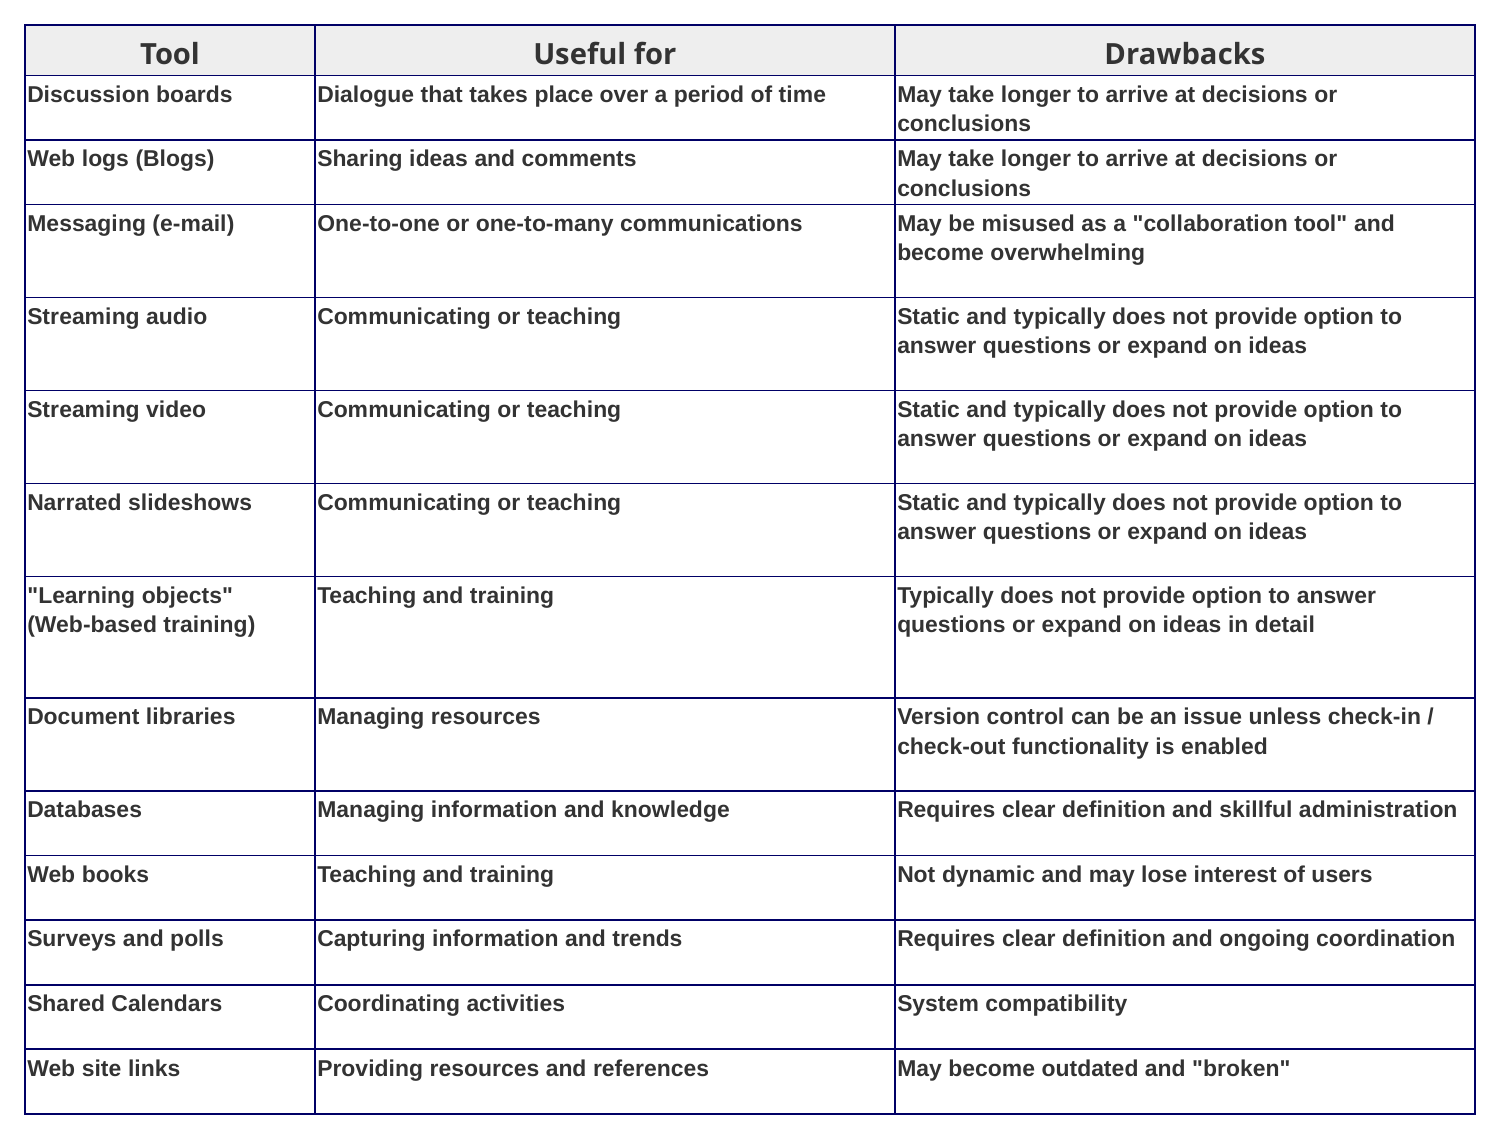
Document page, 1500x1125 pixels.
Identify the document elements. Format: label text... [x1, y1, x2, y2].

table_cell Communicating or teaching [316, 298, 894, 390]
table_cell Sharing ideas and comments [316, 141, 894, 204]
table_cell Typically does not provide option to answer questions or expand on ideas in detail [896, 577, 1474, 697]
table_cell Teaching and training [316, 577, 894, 697]
table_cell Messaging (e-mail) [26, 205, 314, 297]
table_cell Document libraries [26, 699, 314, 790]
table_cell Not dynamic and may lose interest of users [896, 856, 1474, 919]
table_cell System compatibility [896, 986, 1474, 1048]
table_cell Requires clear definition and skillful administration [896, 792, 1474, 855]
table_cell Communicating or teaching [316, 391, 894, 483]
table_cell Static and typically does not provide option to answer questions or expand on ideas [896, 298, 1474, 390]
table_cell May become outdated and "broken" [896, 1050, 1474, 1113]
table_cell Dialogue that takes place over a period of time [316, 76, 894, 139]
table_cell May take longer to arrive at decisions or conclusions [896, 76, 1474, 139]
table_cell Coordinating activities [316, 986, 894, 1048]
table_cell Discussion boards [26, 76, 314, 139]
table_cell Static and typically does not provide option to answer questions or expand on ideas [896, 484, 1474, 576]
table_cell Teaching and training [316, 856, 894, 919]
table_cell Streaming video [26, 391, 314, 483]
table_cell Requires clear definition and ongoing coordination [896, 921, 1474, 984]
table_cell Narrated slideshows [26, 484, 314, 576]
table_cell Version control can be an issue unless check-in / check-out functionality is enabled [896, 699, 1474, 790]
table_cell "Learning objects" (Web-based training) [26, 577, 314, 697]
table_cell Providing resources and references [316, 1050, 894, 1113]
table_cell Web books [26, 856, 314, 919]
table_cell Web logs (Blogs) [26, 141, 314, 204]
table_cell Communicating or teaching [316, 484, 894, 576]
table_cell May be misused as a "collaboration tool" and become overwhelming [896, 205, 1474, 297]
table_header Tool [26, 26, 314, 75]
table_cell Capturing information and trends [316, 921, 894, 984]
table_cell Surveys and polls [26, 921, 314, 984]
table_cell Web site links [26, 1050, 314, 1113]
table_cell Managing resources [316, 699, 894, 790]
table_cell Static and typically does not provide option to answer questions or expand on ideas [896, 391, 1474, 483]
table_header Drawbacks [896, 26, 1474, 75]
table_cell Managing information and knowledge [316, 792, 894, 855]
table_header Useful for [316, 26, 894, 75]
table_cell May take longer to arrive at decisions or conclusions [896, 141, 1474, 204]
table_cell One-to-one or one-to-many communications [316, 205, 894, 297]
table_cell Shared Calendars [26, 986, 314, 1048]
table_cell Streaming audio [26, 298, 314, 390]
table_cell Databases [26, 792, 314, 855]
